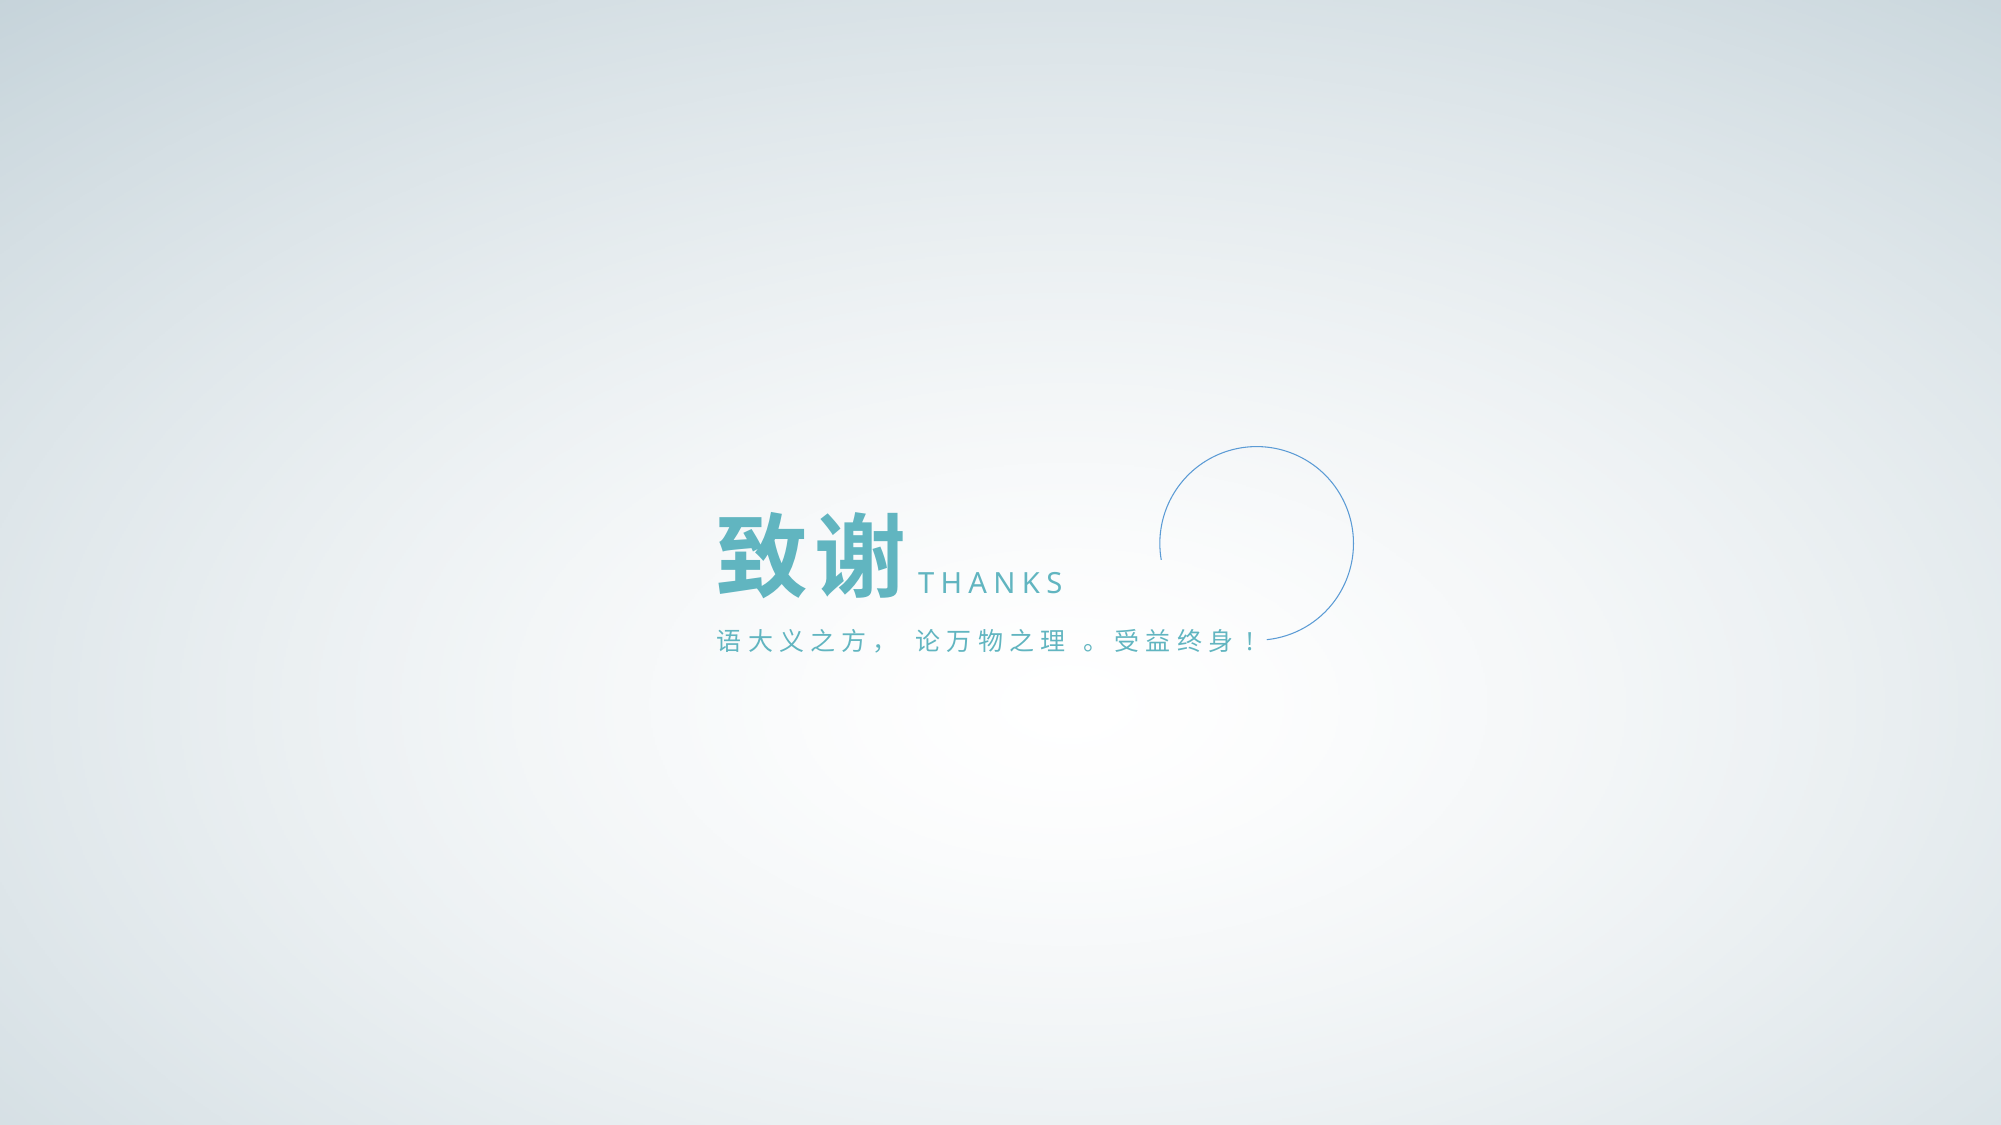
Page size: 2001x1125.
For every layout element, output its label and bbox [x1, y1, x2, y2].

text_box [702, 446, 1354, 663]
picture [0, 0, 2000, 1125]
